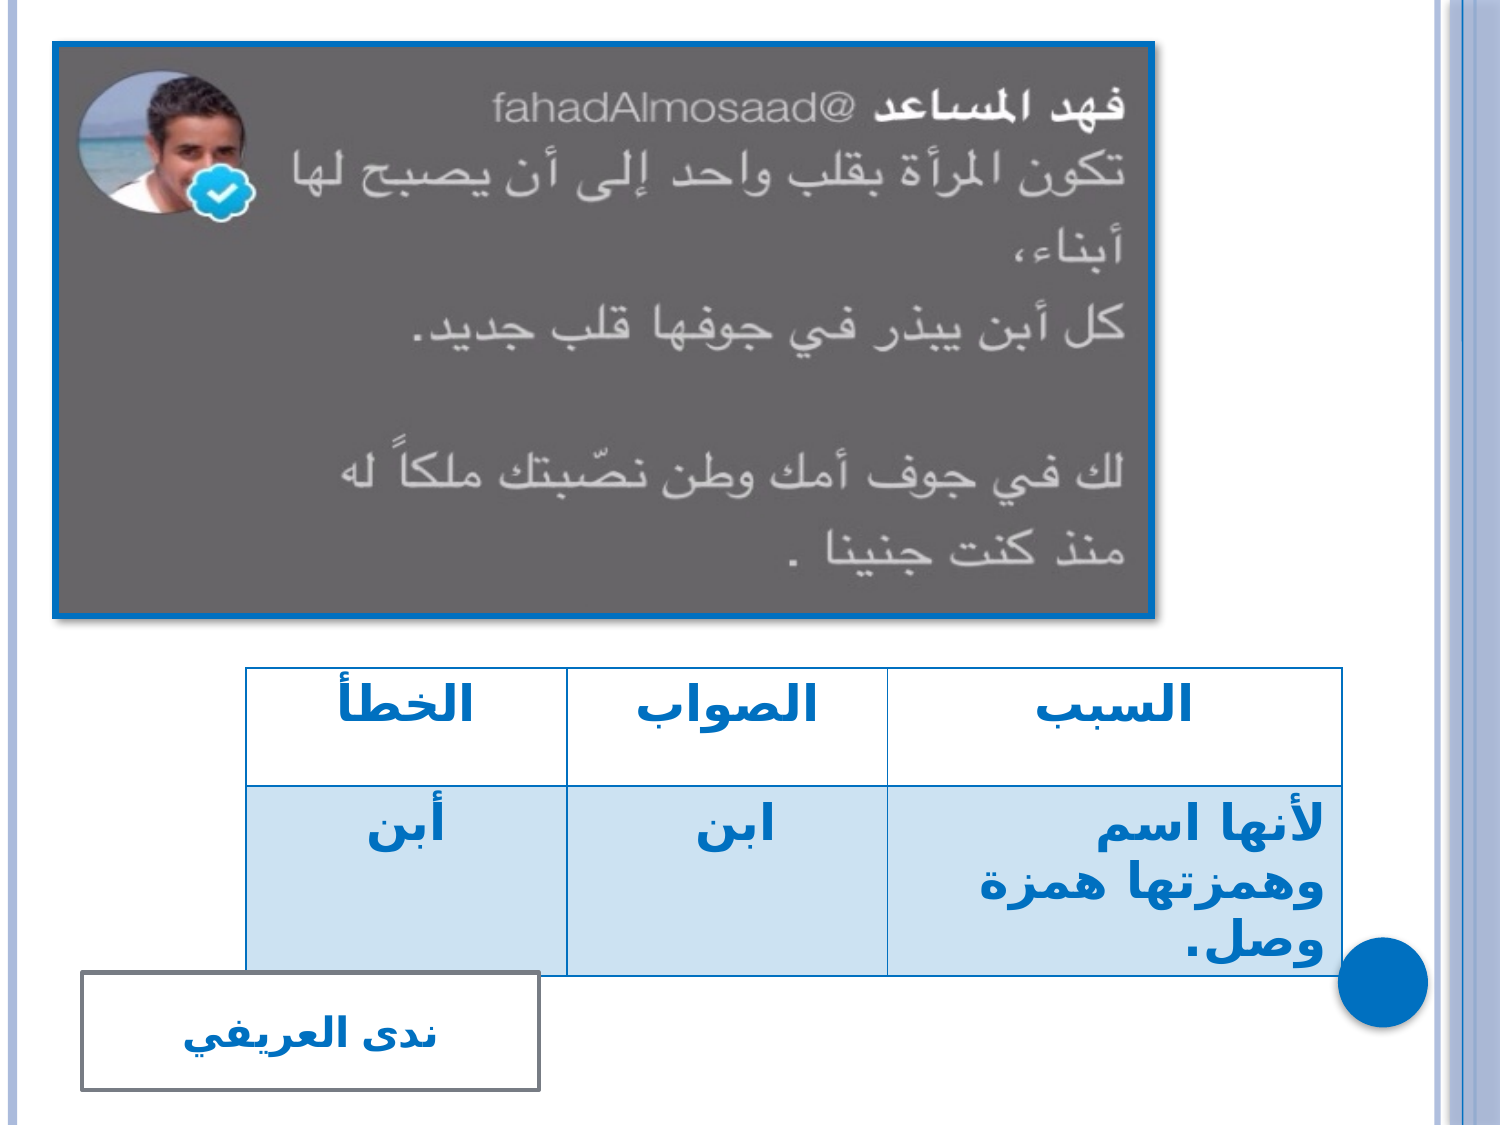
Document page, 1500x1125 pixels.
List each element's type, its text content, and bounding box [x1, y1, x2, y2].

table_cell أبن [247, 787, 566, 975]
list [58, 46, 1149, 614]
table_header الصواب [568, 669, 887, 785]
table_cell لأنها اسم وهمزتها همزة وصل. [888, 787, 1341, 975]
table_header السبب [888, 669, 1341, 785]
table_cell ابن [568, 787, 887, 975]
text_box ندى العريفي [80, 970, 541, 1092]
table_header الخطأ [247, 669, 566, 785]
